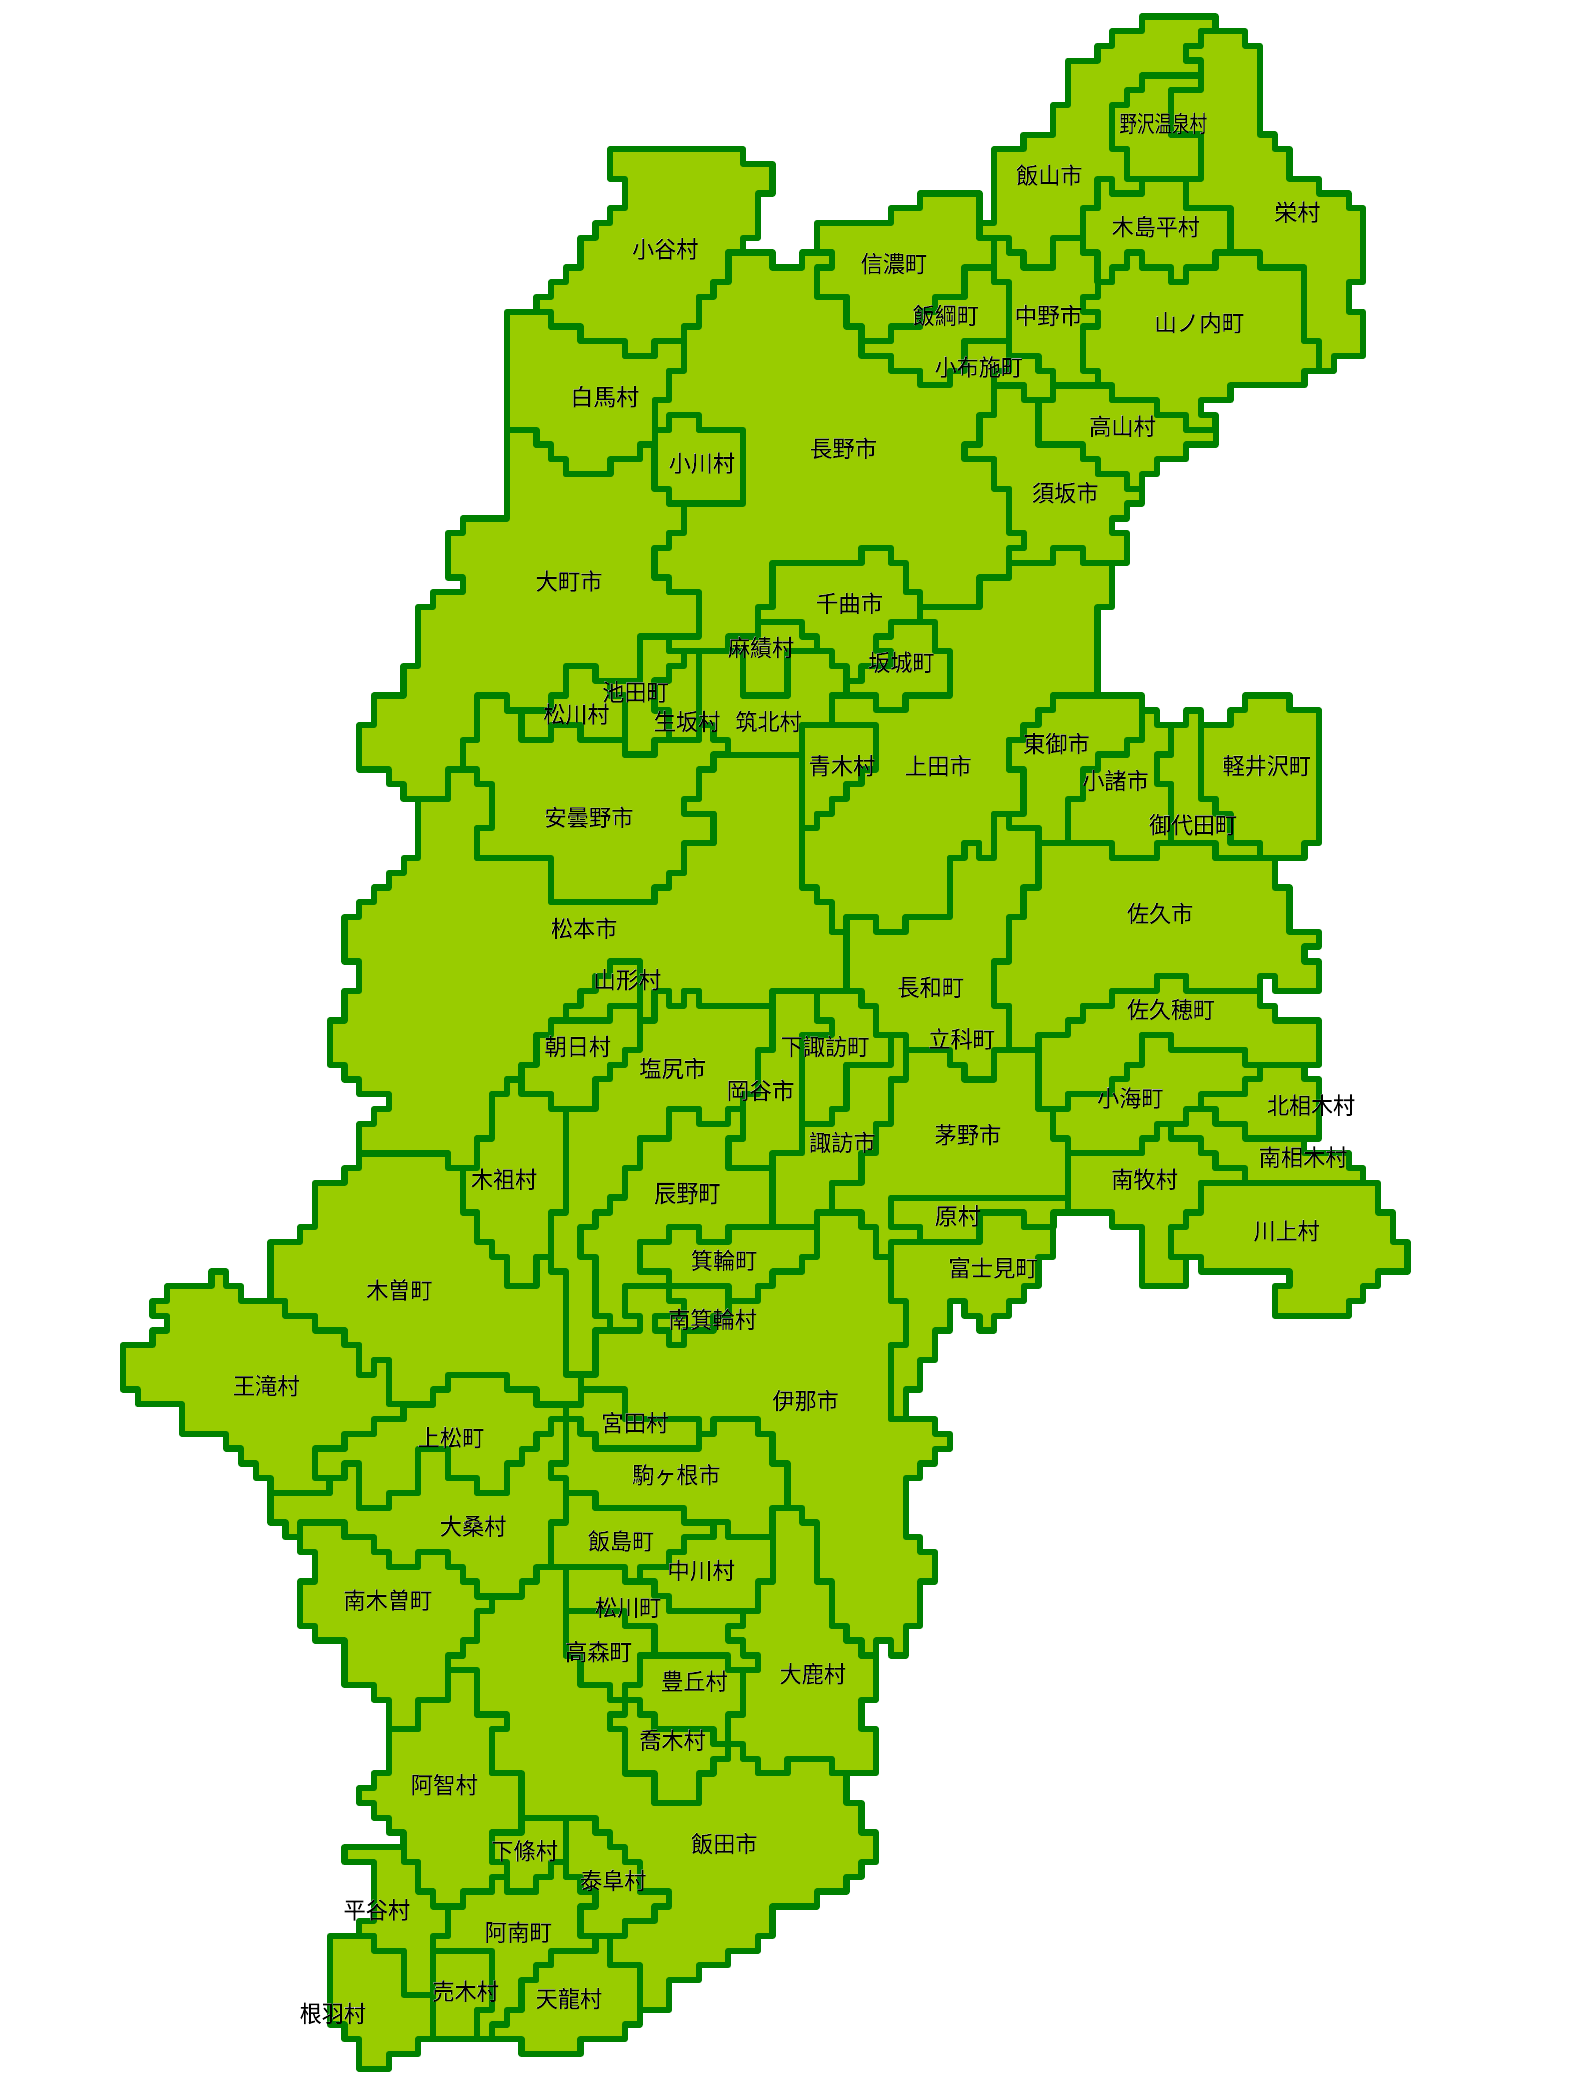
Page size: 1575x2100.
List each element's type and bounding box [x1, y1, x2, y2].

text_box [928, 1027, 995, 1050]
text_box [1016, 163, 1082, 187]
text_box [735, 710, 802, 733]
text_box [1274, 200, 1321, 224]
text_box [1119, 112, 1207, 135]
text_box [632, 237, 698, 260]
text_box [809, 754, 875, 777]
text_box [536, 569, 602, 593]
text_box [543, 702, 610, 726]
text_box [654, 710, 720, 733]
text_box [728, 636, 794, 659]
text_box [595, 968, 661, 991]
text_box [781, 1035, 869, 1058]
text_box [595, 1596, 661, 1619]
text_box [868, 650, 934, 674]
text_box [1111, 1167, 1178, 1191]
text_box [536, 1987, 602, 2010]
text_box [602, 680, 669, 703]
text_box [545, 805, 633, 829]
text_box [949, 1256, 1038, 1279]
text_box [1148, 813, 1237, 836]
text_box [810, 436, 877, 460]
text_box [1032, 481, 1098, 504]
text_box [440, 1514, 506, 1538]
text_box [366, 1278, 432, 1301]
text_box [905, 754, 971, 777]
text_box [669, 1307, 757, 1331]
text_box [934, 355, 1023, 378]
text_box [1259, 1145, 1348, 1169]
text_box [491, 1839, 558, 1862]
text_box [573, 385, 639, 408]
text_box [1016, 304, 1082, 327]
text_box [668, 451, 735, 475]
text_box [411, 1773, 478, 1796]
text_box [809, 1130, 875, 1154]
text_box [418, 1426, 484, 1449]
text_box [1222, 754, 1311, 777]
text_box [691, 1248, 757, 1272]
text_box [1126, 902, 1193, 925]
text_box [122, 16, 1408, 2069]
text_box [1111, 215, 1200, 238]
text_box [728, 1079, 794, 1102]
text_box [912, 304, 979, 327]
text_box [1097, 1086, 1163, 1109]
text_box [1126, 998, 1215, 1021]
text_box [897, 975, 964, 999]
text_box [654, 1182, 720, 1205]
text_box [934, 1204, 981, 1227]
text_box [1267, 1093, 1355, 1117]
text_box [772, 1389, 838, 1412]
text_box [587, 1529, 654, 1552]
text_box [299, 2001, 366, 2025]
text_box [934, 1123, 1001, 1146]
text_box [632, 1463, 720, 1486]
text_box [485, 1920, 552, 1944]
text_box [860, 252, 927, 275]
text_box [691, 1832, 757, 1855]
text_box [432, 1979, 499, 2003]
text_box [668, 1559, 735, 1582]
text_box [639, 1056, 706, 1080]
text_box [550, 916, 617, 940]
text_box [1089, 414, 1156, 438]
text_box [1156, 311, 1244, 334]
text_box [1082, 769, 1149, 792]
text_box [344, 1588, 432, 1612]
text_box [1023, 732, 1089, 755]
text_box [233, 1374, 300, 1397]
text_box [565, 1640, 632, 1663]
text_box [344, 1898, 410, 1921]
text_box [639, 1728, 706, 1752]
text_box [602, 1411, 669, 1434]
text_box [779, 1662, 846, 1685]
text_box [1253, 1219, 1320, 1242]
text_box [661, 1669, 728, 1693]
text_box [544, 1035, 611, 1058]
text_box [816, 591, 883, 615]
text_box [471, 1167, 537, 1191]
text_box [580, 1869, 646, 1892]
